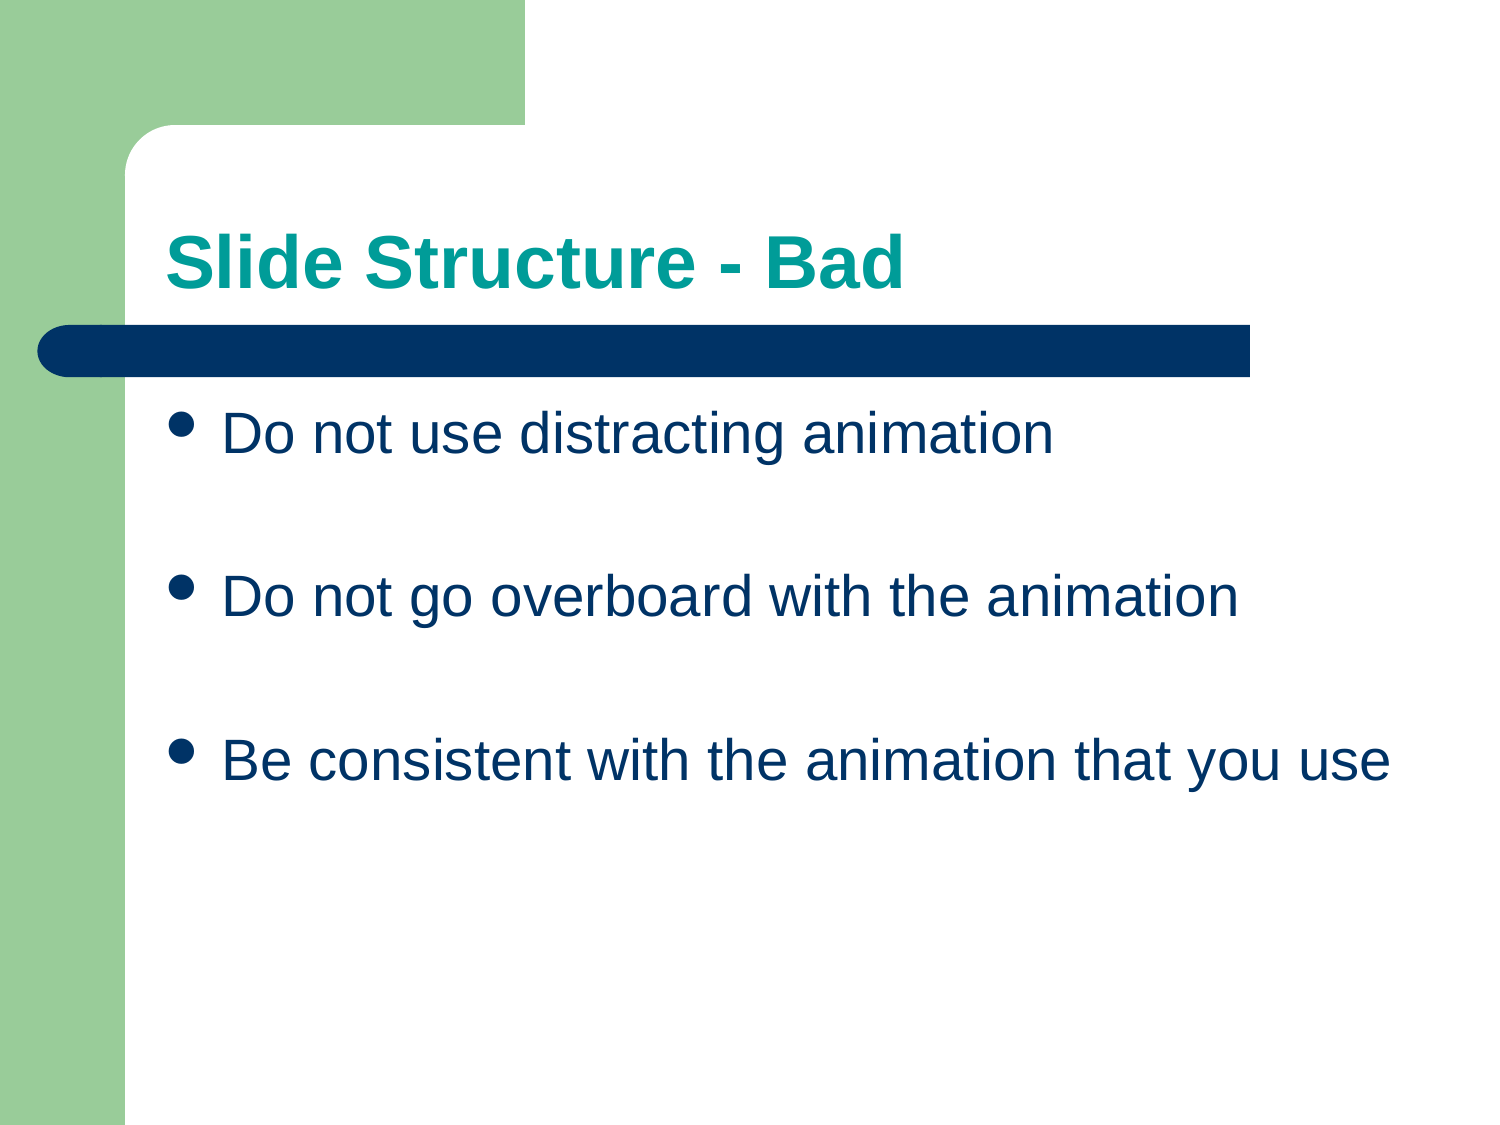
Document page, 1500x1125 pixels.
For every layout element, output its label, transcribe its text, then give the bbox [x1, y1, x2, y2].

list Do not use distracting animation Do not go overboard with the animation Be consistent with the animation that you use [150, 387, 1463, 1000]
title Slide Structure - Bad [150, 125, 1463, 313]
